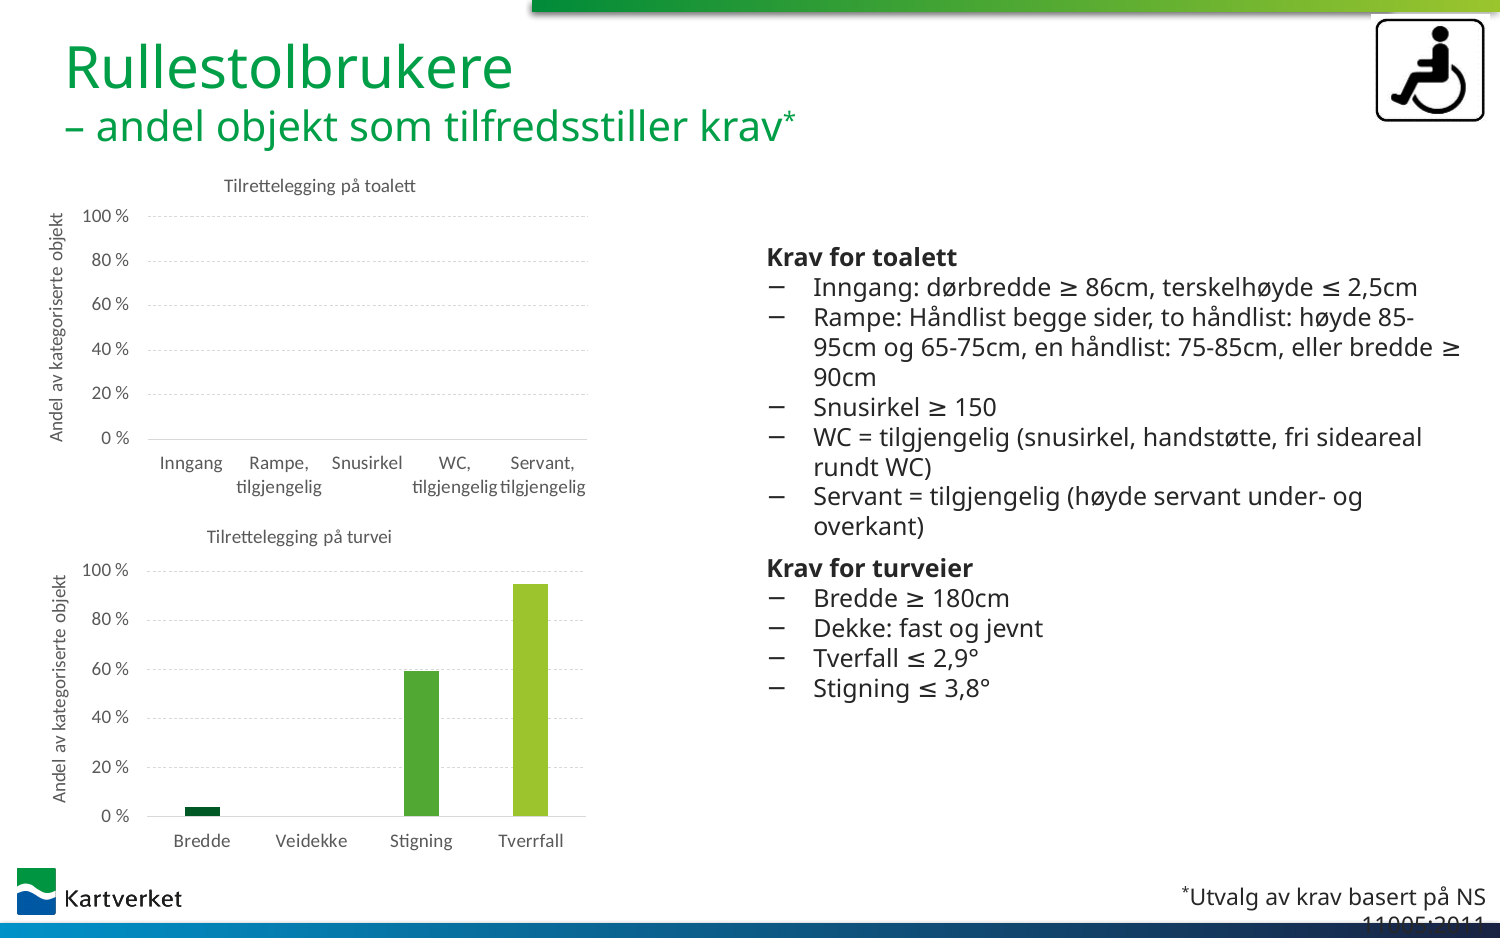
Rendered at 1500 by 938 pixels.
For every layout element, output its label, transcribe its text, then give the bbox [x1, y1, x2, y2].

picture [41, 166, 598, 505]
text_box Krav for toalett Inngang: dørbredde ≥ 86cm, terskelhøyde ≤ 2,5cm Rampe: Håndlist begge sider, to håndlist: høyde 85-95cm og 65-75cm, en håndlist: 75-85cm, eller bredde ≥ 90cm Snusirkel ≥ 150 WC = tilgjengelig (snusirkel, handstøtte, fri sideareal rundt WC) Servant = tilgjengelig (høyde servant under- og overkant) [751, 234, 1483, 545]
text_box Rullestolbrukere – andel objekt som tilfredsstiller krav* [49, 14, 1431, 158]
picture [41, 520, 597, 859]
picture [1371, 13, 1491, 127]
text_box *Utvalg av krav basert på NS 11005:2011 [1068, 873, 1500, 938]
text_box Krav for turveier Bredde ≥ 180cm Dekke: fast og jevnt Tverfall ≤ 2,9° Stigning ≤ 3,8° [751, 545, 1483, 710]
